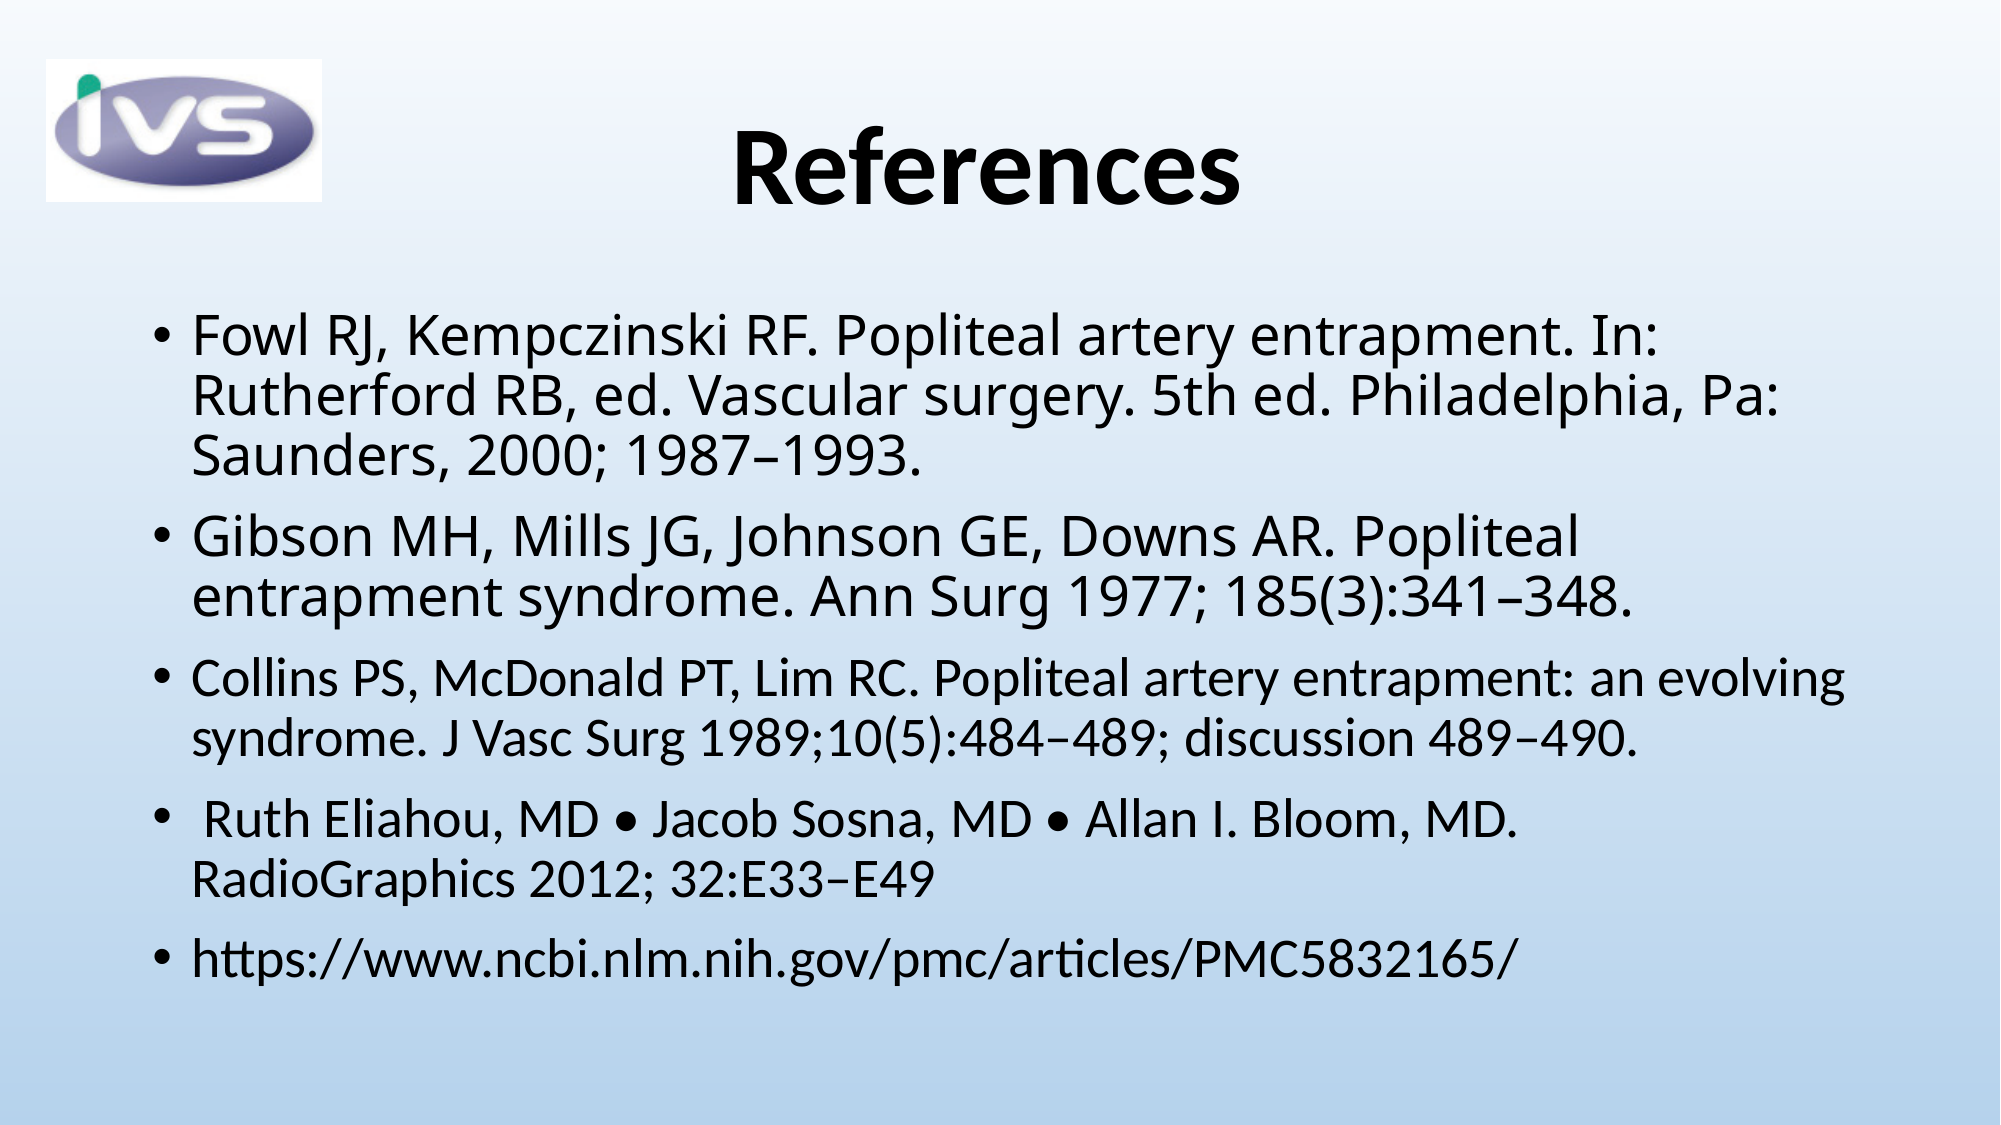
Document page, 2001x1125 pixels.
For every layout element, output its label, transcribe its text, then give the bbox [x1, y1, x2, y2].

picture [46, 59, 322, 203]
title References [137, 59, 1863, 278]
list Fowl RJ, Kempczinski RF. Popliteal artery entrapment. In: Rutherford RB, ed. Vascular surgery. 5th ed. Philadelphia, Pa: Saunders, 2000; 1987–1993. Gibson MH, Mills JG, Johnson GE, Downs AR. Popliteal entrapment syndrome. Ann Surg 1977; 185(3):341–348. Collins PS, McDonald PT, Lim RC. Popliteal artery entrapment: an evolving syndrome. J Vasc Surg 1989;10(5):484–489; discussion 489–490. Ruth Eliahou, MD • Jacob Sosna, MD • Allan I. Bloom, MD. RadioGraphics 2012; 32:E33–E49 https://www.ncbi.nlm.nih.gov/pmc/articles/PMC5832165/ [137, 299, 1863, 1014]
